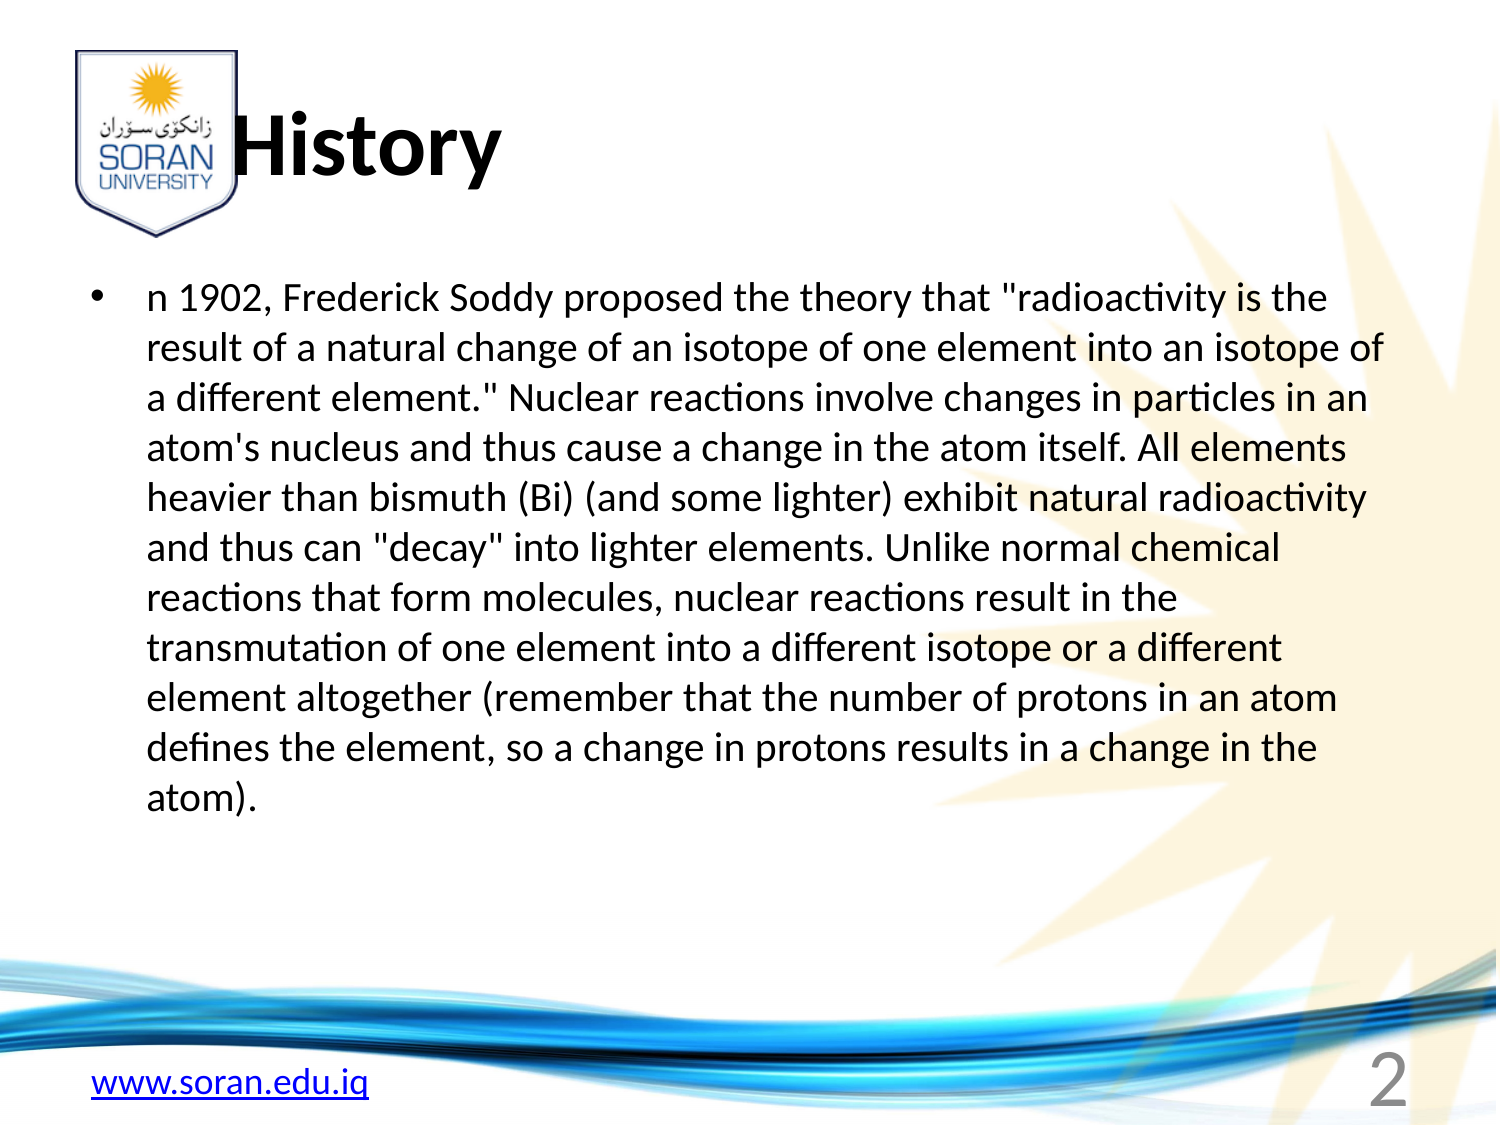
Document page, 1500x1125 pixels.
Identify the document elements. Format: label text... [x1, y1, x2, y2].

picture [75, 233, 238, 238]
picture [0, 99, 1500, 1125]
list n 1902, Frederick Soddy proposed the theory that "radioactivity is the result of a natural change of an isotope of one element into an isotope of a different element." Nuclear reactions involve changes in particles in an atom's nucleus and thus cause a change in the atom itself. All elements heavier than bismuth (Bi) (and some lighter) exhibit natural radioactivity and thus can "decay" into lighter elements. Unlike normal chemical reactions that form molecules, nuclear reactions result in the transmutation of one element into a different isotope or a different element altogether (remember that the number of protons in an atom defines the element, so a change in protons results in a change in the atom). [75, 262, 1425, 1005]
title History [75, 45, 1425, 233]
slide_number 2 [1074, 1042, 1425, 1103]
